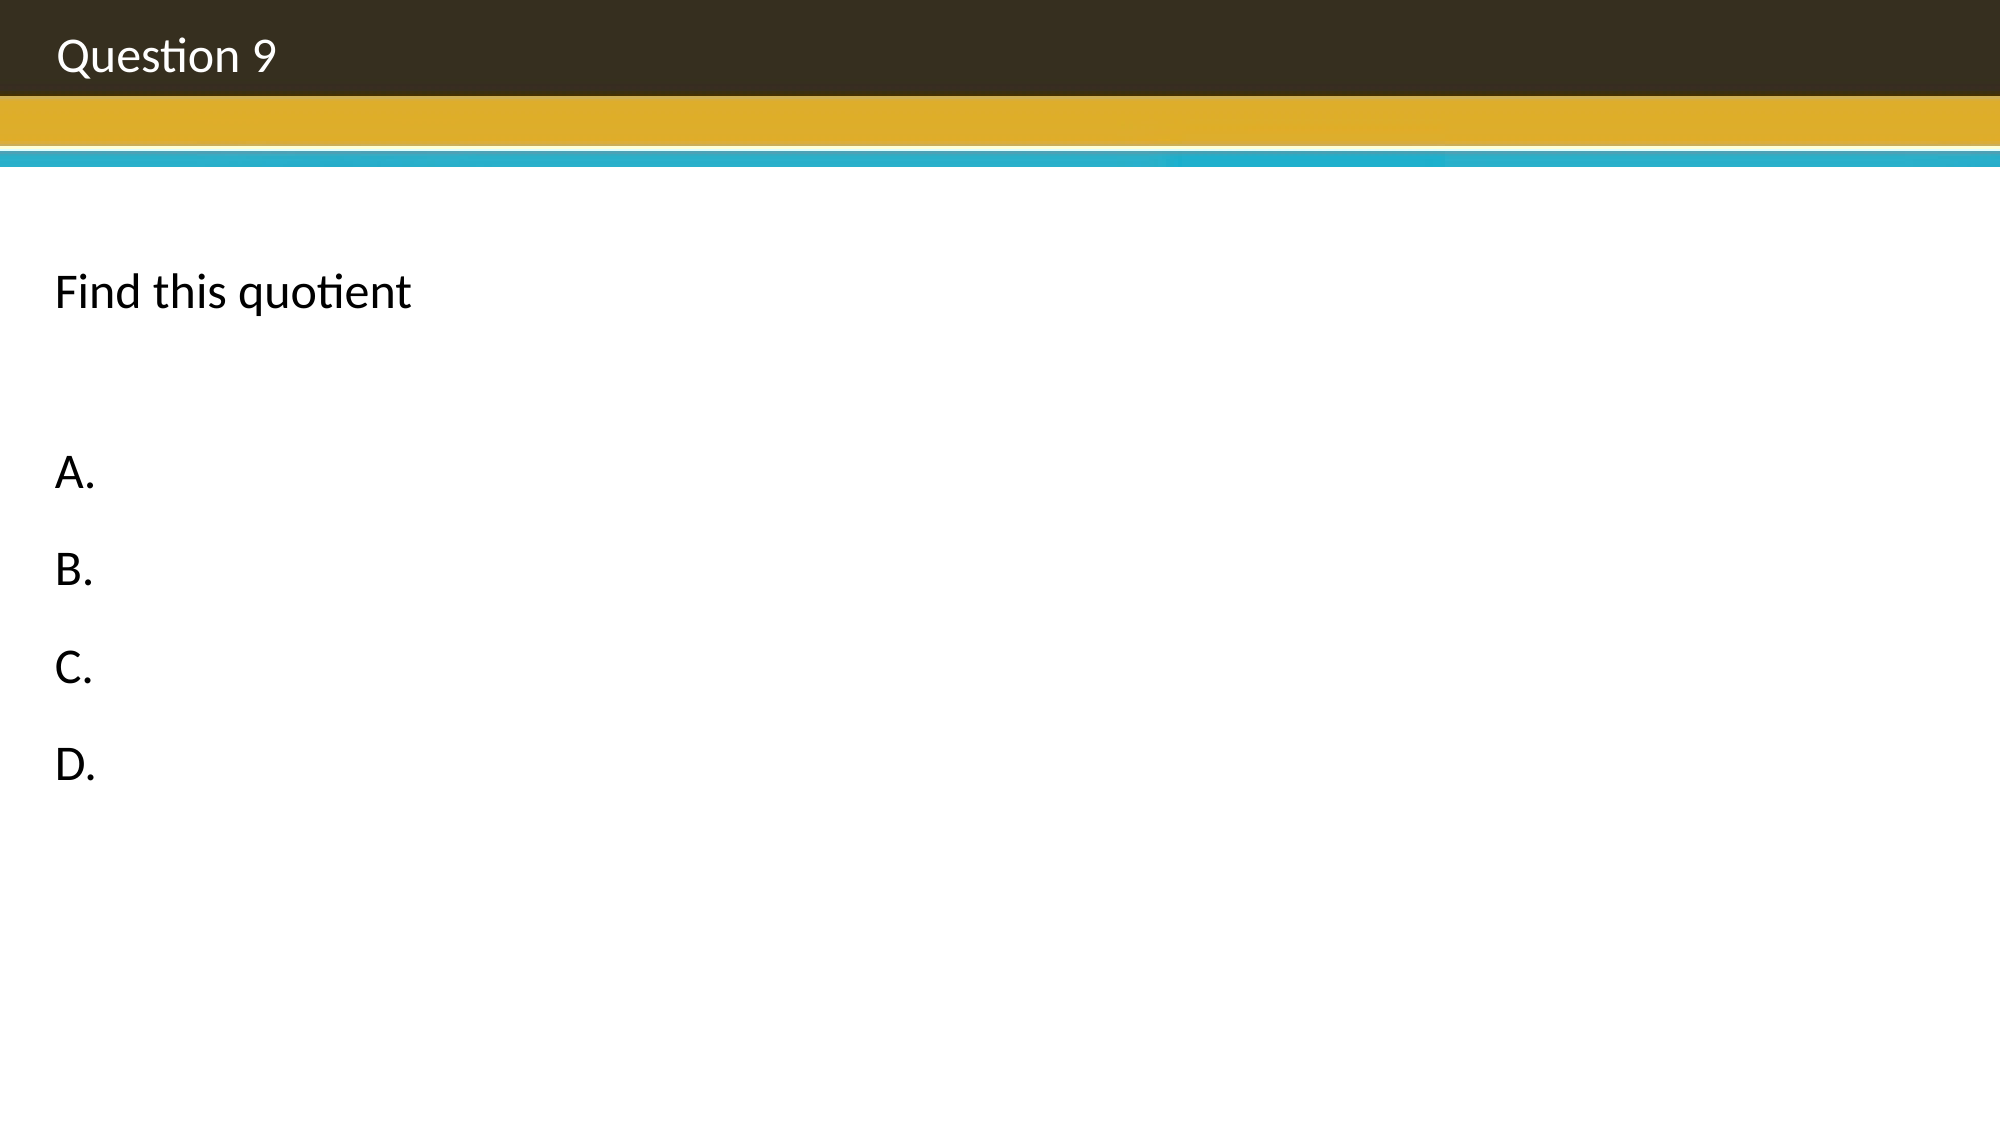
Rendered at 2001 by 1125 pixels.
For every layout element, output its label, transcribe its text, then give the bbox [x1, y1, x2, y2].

picture [0, 0, 2000, 167]
text_box Question 9 [41, 14, 293, 90]
